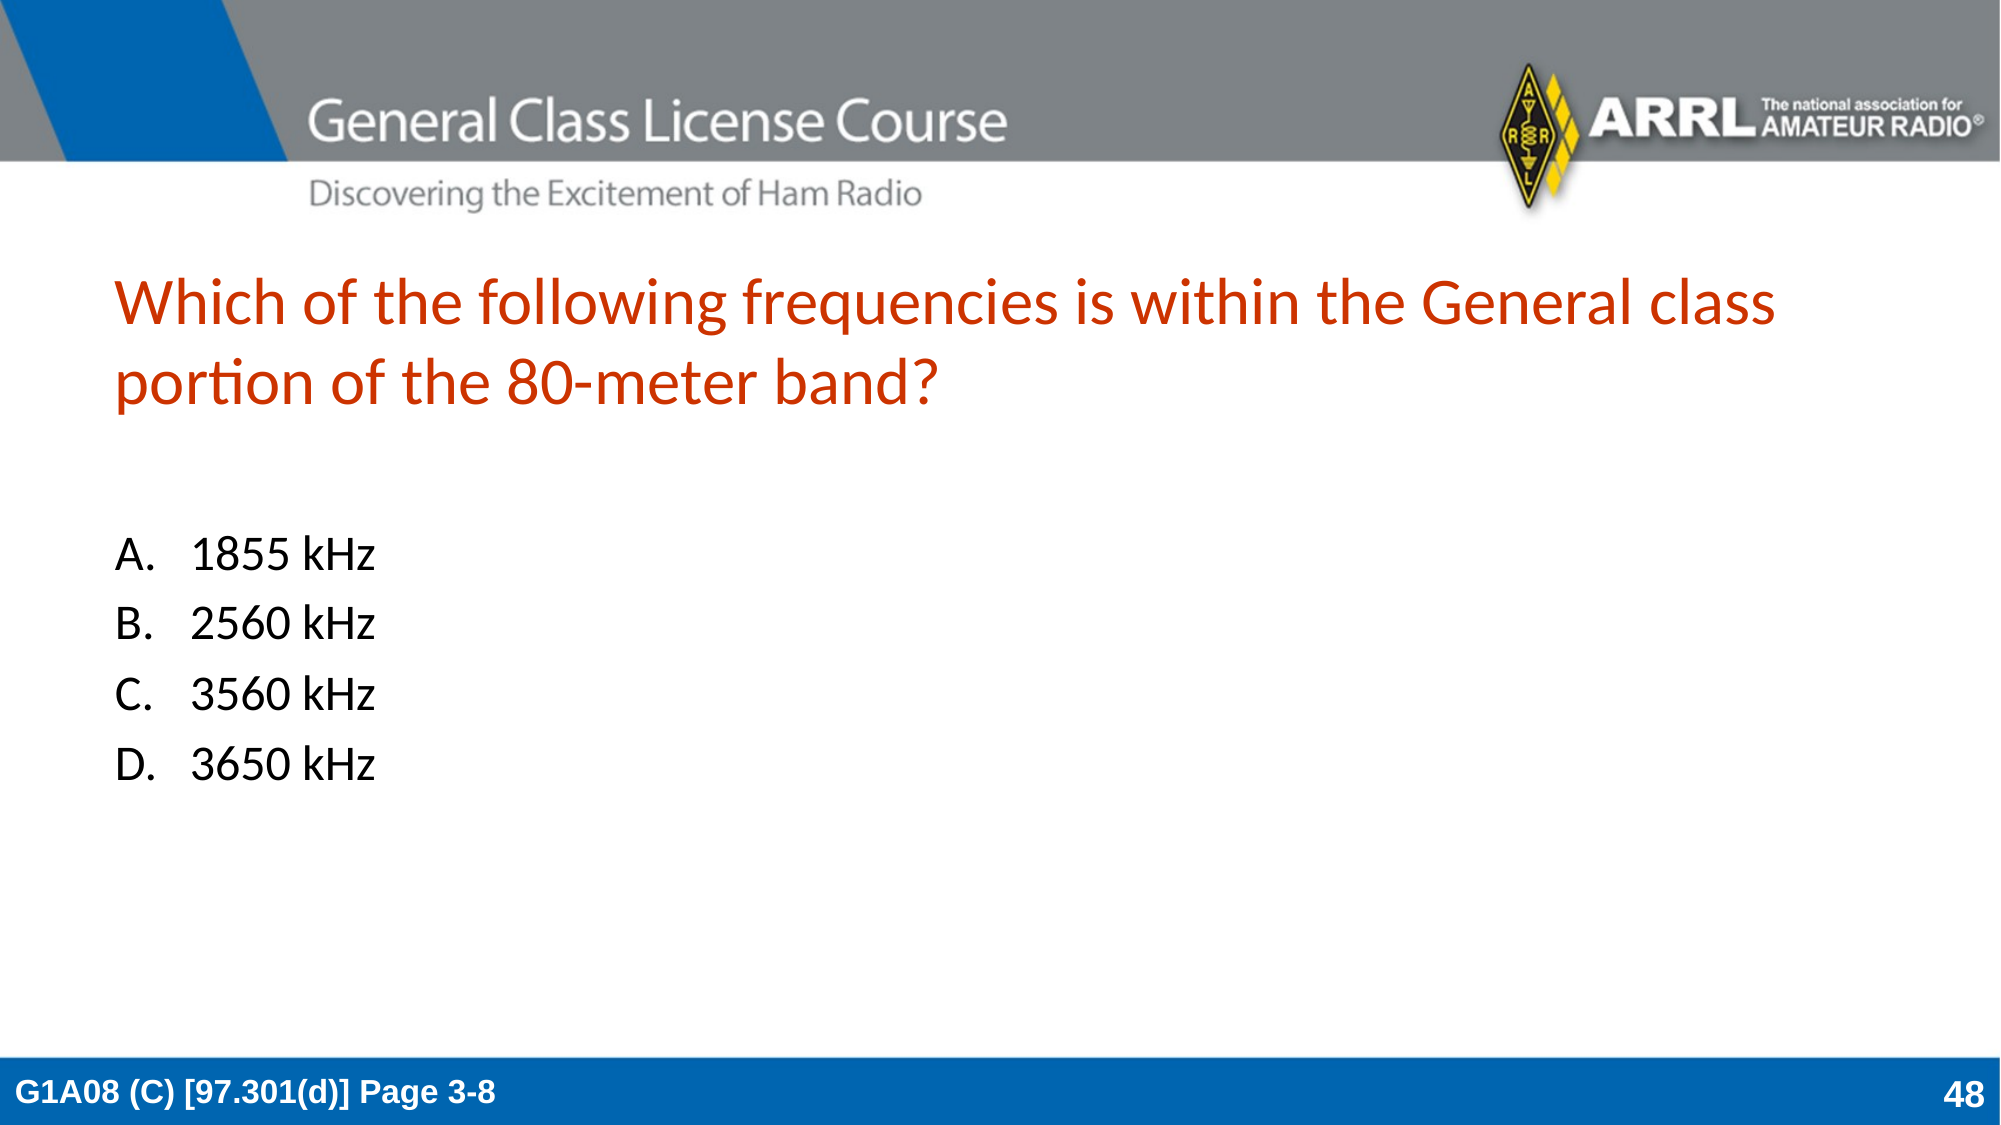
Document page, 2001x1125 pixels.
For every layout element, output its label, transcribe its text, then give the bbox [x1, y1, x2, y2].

text_box 48 [1875, 1062, 2000, 1123]
title Which of the following frequencies is within the General class portion of the 80-meter band? [99, 249, 1900, 388]
list 1855 kHz 2560 kHz 3560 kHz 3650 kHz [99, 512, 1900, 1005]
picture [0, 0, 2001, 1125]
text_box G1A08 (C) [97.301(d)] Page 3-8 [0, 1062, 1313, 1118]
